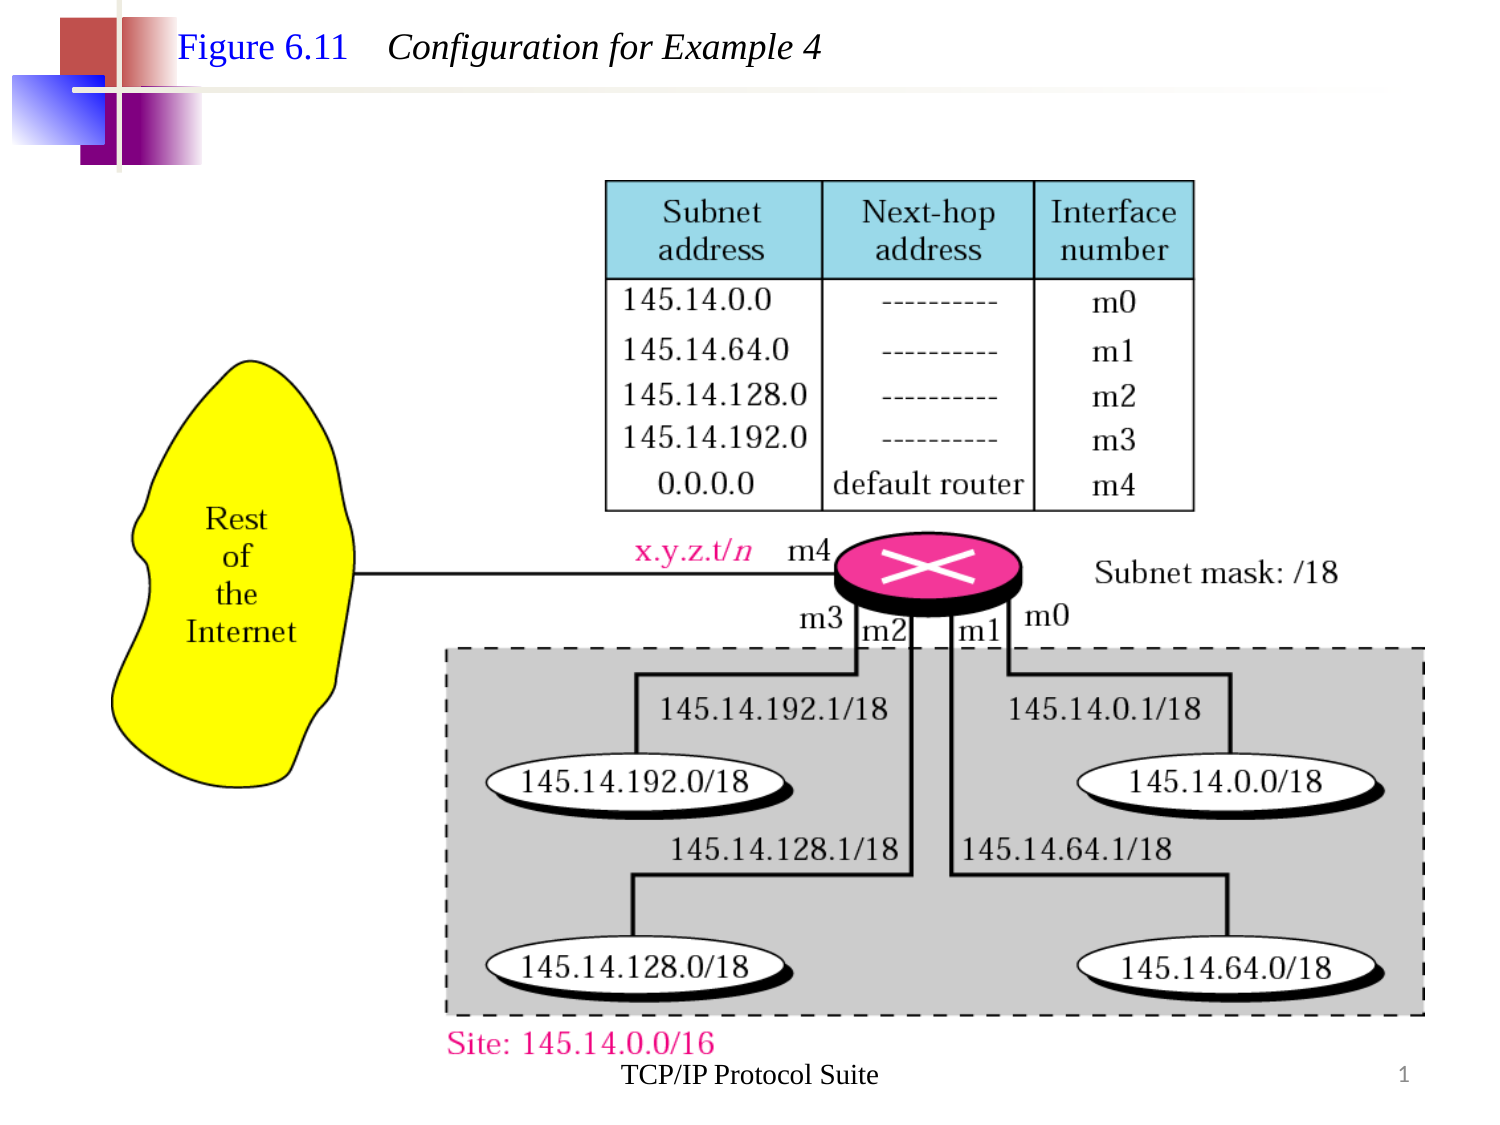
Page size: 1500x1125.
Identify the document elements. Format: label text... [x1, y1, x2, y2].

text_box [141, 93, 202, 165]
text_box [122, 17, 177, 86]
text_box Figure 6.11 Configuration for Example 4 [162, 14, 1100, 75]
text_box [122, 93, 141, 165]
footer TCP/IP Protocol Suite [512, 1071, 988, 1103]
text_box [60, 17, 116, 86]
slide_number 1 [1074, 1070, 1425, 1103]
text_box [116, 0, 122, 87]
text_box [72, 87, 1423, 93]
text_box [116, 93, 122, 173]
picture [111, 179, 1426, 1063]
text_box [80, 93, 116, 165]
text_box [12, 75, 105, 145]
